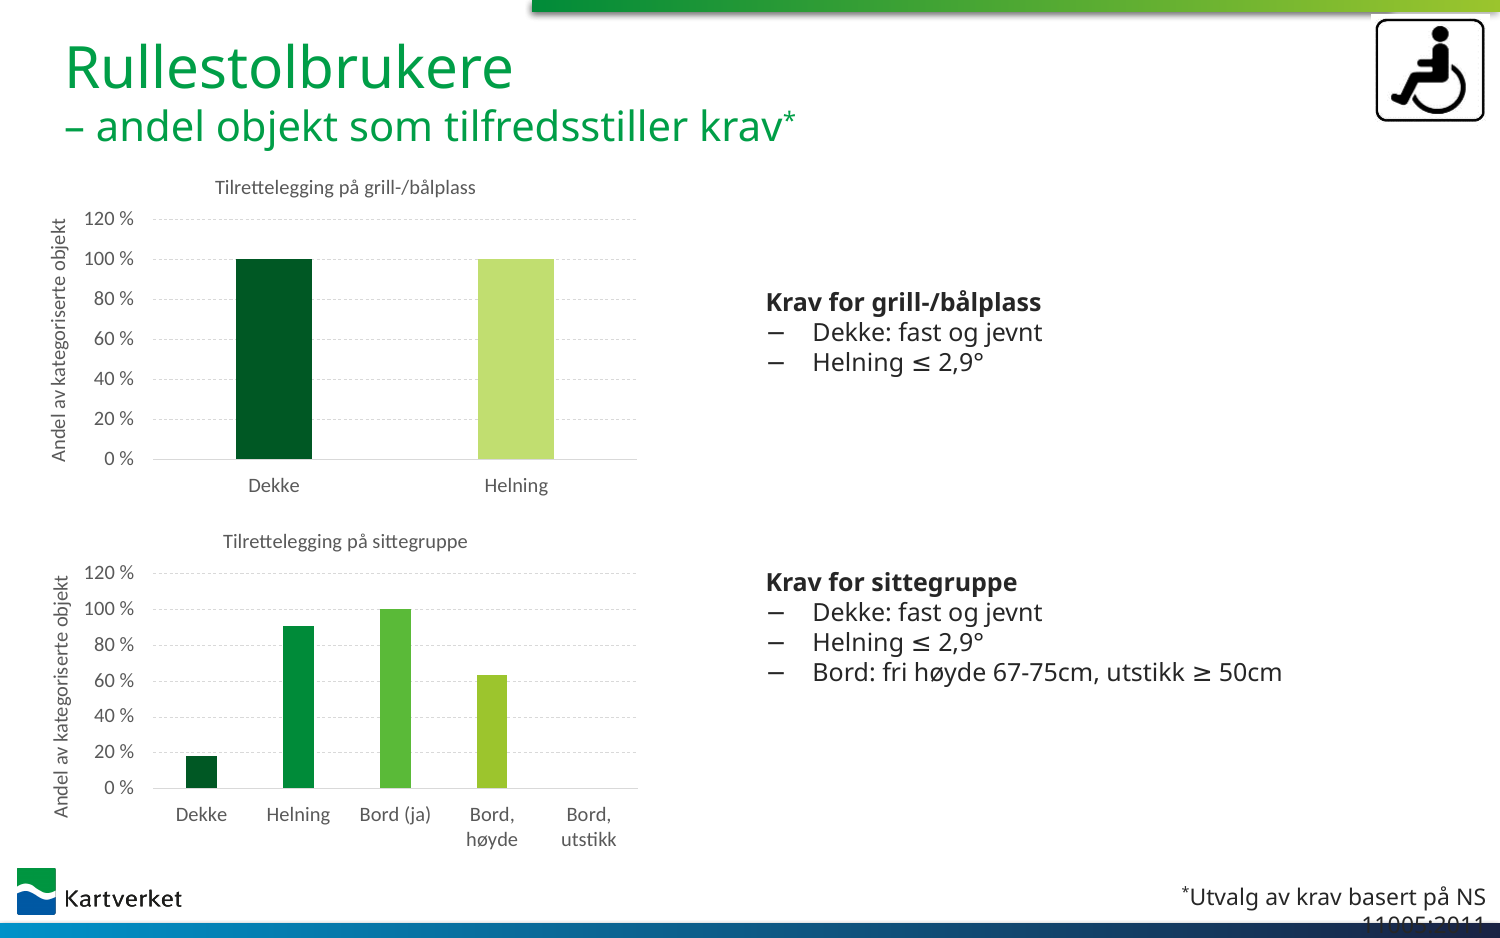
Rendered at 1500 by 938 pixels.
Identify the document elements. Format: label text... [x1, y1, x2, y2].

text_box *Utvalg av krav basert på NS 11005:2011 [1068, 873, 1500, 938]
picture [1371, 13, 1491, 127]
picture [41, 520, 650, 859]
picture [41, 166, 650, 505]
text_box Rullestolbrukere – andel objekt som tilfredsstiller krav* [49, 14, 1431, 158]
text_box Krav for sittegruppe Dekke: fast og jevnt Helning ≤ 2,9° Bord: fri høyde 67-75cm, utstikk ≥ 50cm [750, 559, 1500, 694]
text_box Krav for grill-/bålplass Dekke: fast og jevnt Helning ≤ 2,9° [750, 279, 1452, 384]
